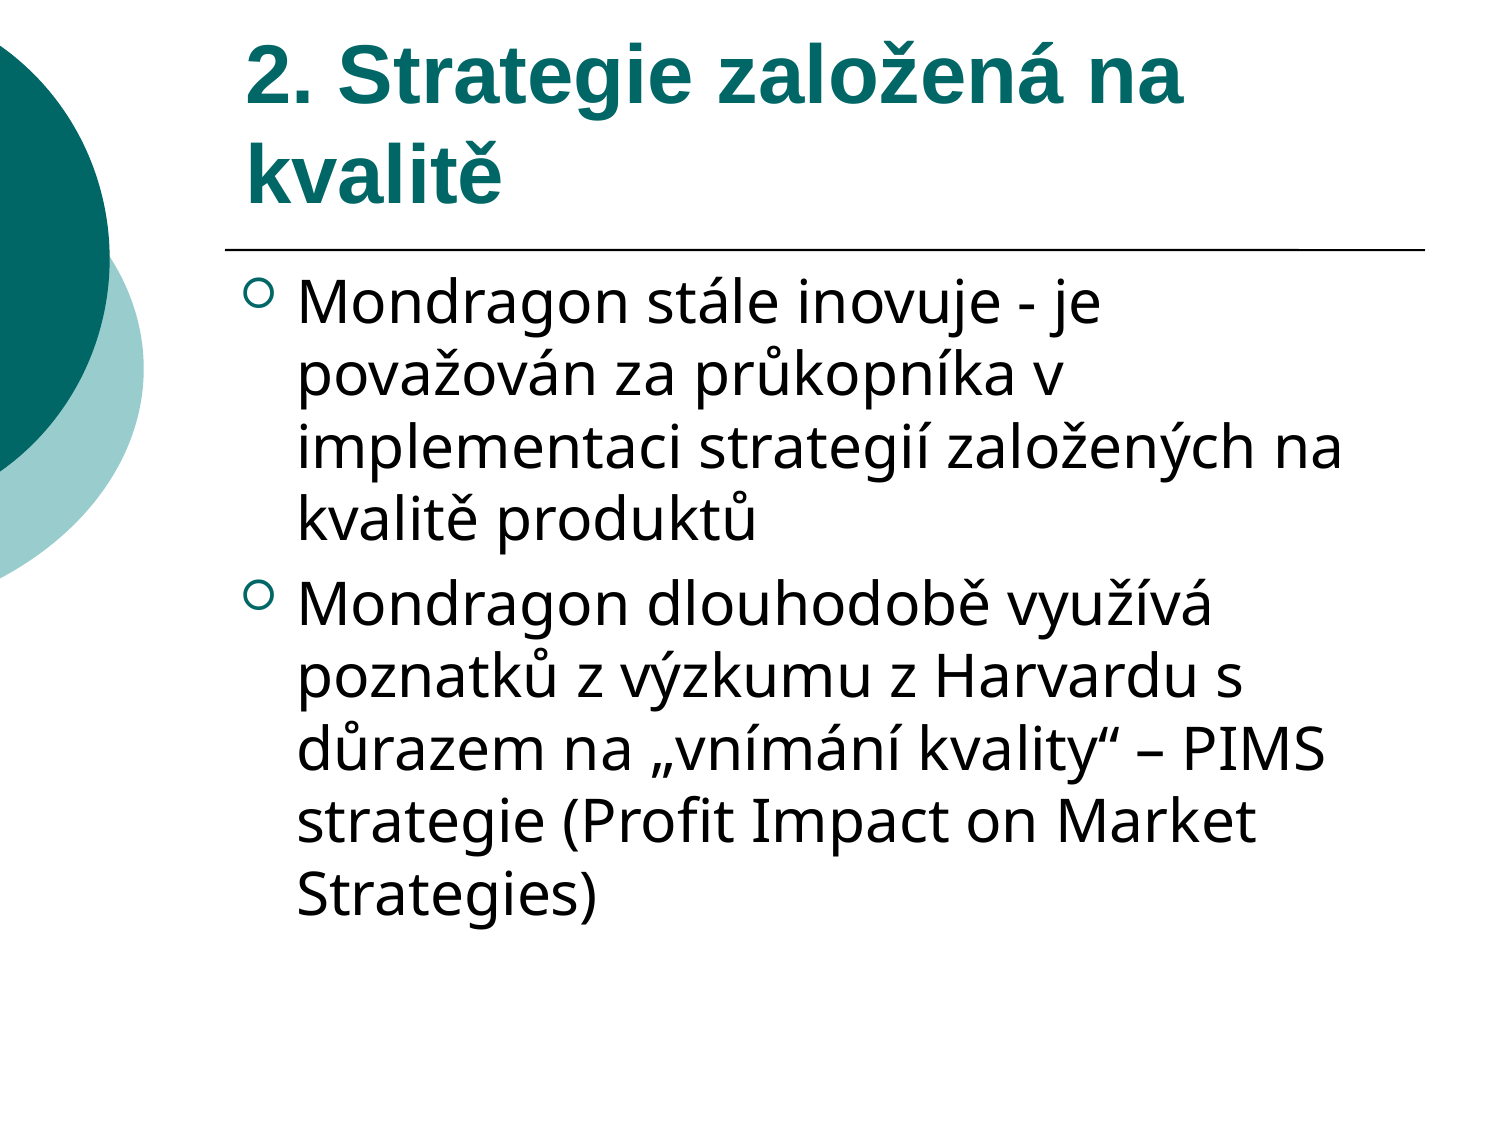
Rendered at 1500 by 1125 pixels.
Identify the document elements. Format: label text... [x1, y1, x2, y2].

title 2. Strategie založená na kvalitě [230, 113, 1430, 338]
list Mondragon stále inovuje - je považován za průkopníka v implementaci strategií založených na kvalitě produktů Mondragon dlouhodobě využívá poznatků z výzkumu z Harvardu s důrazem na „vnímání kvality“ – PIMS strategie (Profit Impact on Market Strategies) [224, 255, 1425, 975]
